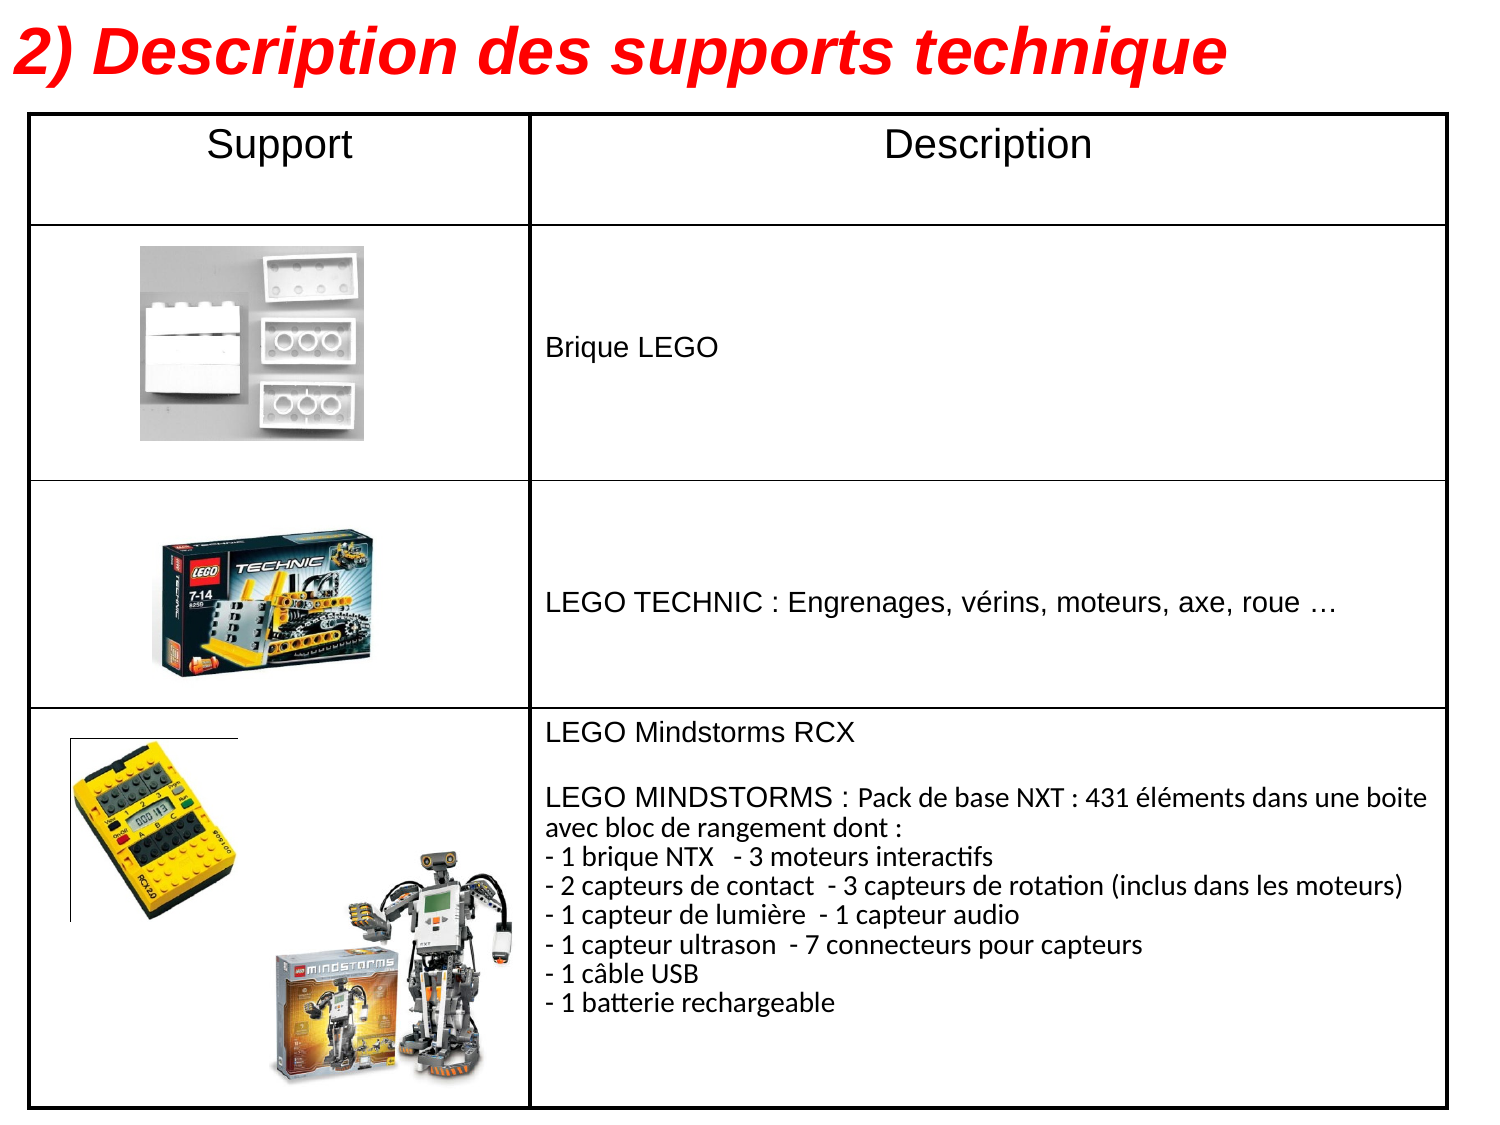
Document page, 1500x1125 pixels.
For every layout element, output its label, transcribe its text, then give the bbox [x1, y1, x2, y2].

table_cell [31, 226, 528, 480]
picture [70, 738, 238, 923]
picture [269, 843, 516, 1090]
table_header Description [532, 116, 1445, 224]
table_cell Brique LEGO [532, 226, 1445, 480]
text_box 2) Description des supports technique [0, 0, 1500, 95]
picture [140, 245, 364, 441]
picture [152, 503, 385, 692]
table_cell [31, 481, 528, 707]
table_header Support [31, 116, 528, 224]
table_cell [31, 709, 528, 1106]
table_cell LEGO Mindstorms RCX LEGO MINDSTORMS : Pack de base NXT : 431 éléments dans une boite avec bloc de rangement dont : - 1 brique NTX - 3 moteurs interactifs - 2 capteurs de contact - 3 capteurs de rotation (inclus dans les moteurs) - 1 capteur de lumière - 1 capteur audio - 1 capteur ultrason - 7 connecteurs pour capteurs - 1 câble USB - 1 batterie rechargeable [532, 709, 1445, 1106]
table_cell LEGO TECHNIC : Engrenages, vérins, moteurs, axe, roue … [532, 481, 1445, 707]
